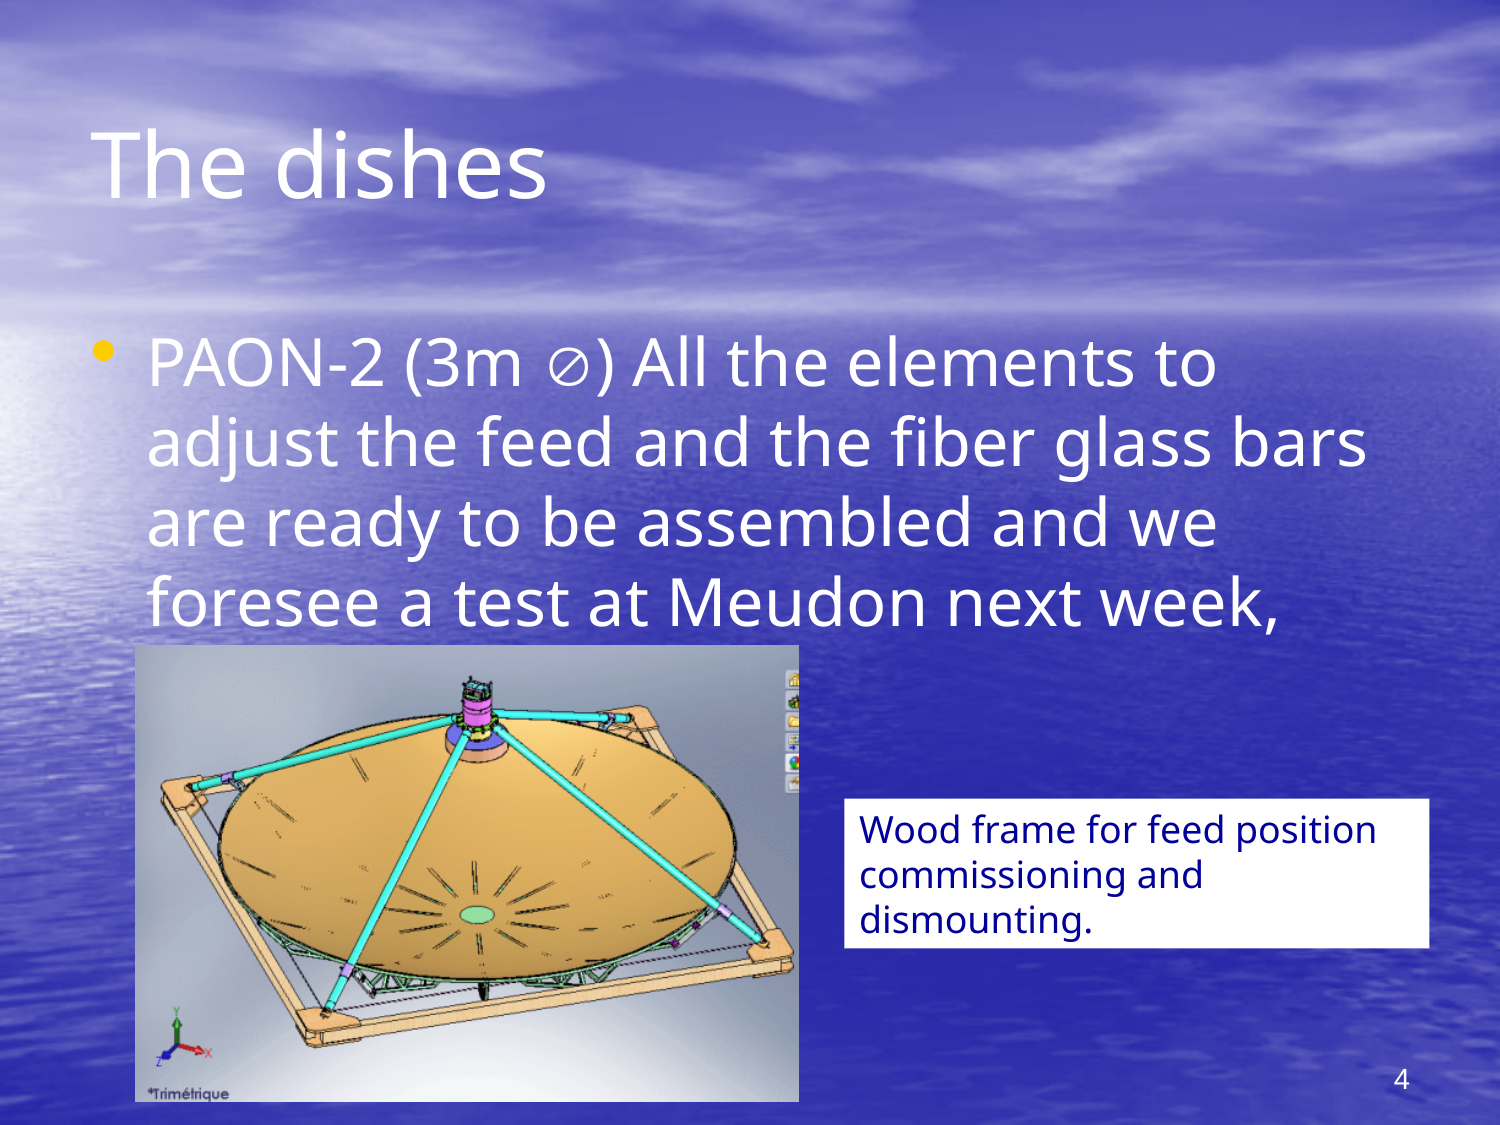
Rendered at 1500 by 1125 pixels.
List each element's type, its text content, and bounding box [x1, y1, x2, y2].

slide_number 4 [1074, 1024, 1426, 1103]
picture [135, 644, 799, 1102]
text_box Wood frame for feed position commissioning and dismounting. [844, 798, 1430, 949]
title The dishes [74, 47, 1426, 276]
list PAON-2 (3m ) All the elements to adjust the feed and the fiber glass bars are ready to be assembled and we foresee a test at Meudon next week, then transfer to Nançay. [74, 312, 1426, 988]
